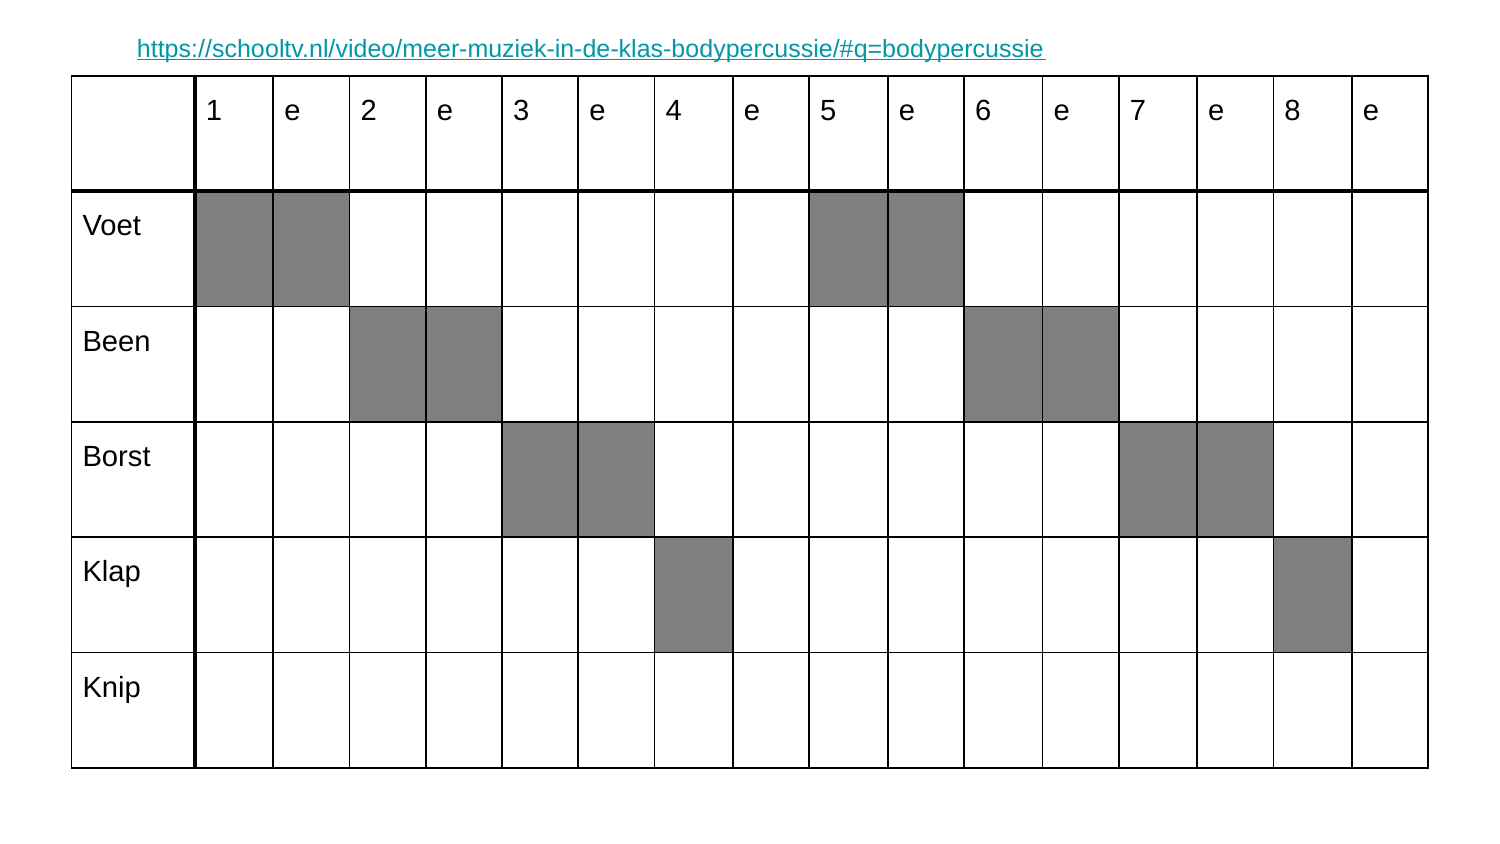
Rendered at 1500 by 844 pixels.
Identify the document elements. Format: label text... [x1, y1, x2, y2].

table_cell [579, 307, 654, 421]
table_header e [579, 77, 654, 189]
table_cell [1198, 538, 1273, 652]
table_header e [734, 77, 808, 189]
table_cell [965, 307, 1042, 421]
table_header e [1353, 77, 1427, 189]
table_cell [1120, 307, 1196, 421]
table_cell [889, 538, 963, 652]
table_cell [350, 193, 425, 306]
table_cell [503, 538, 577, 652]
table_cell [655, 307, 732, 421]
table_cell [579, 538, 654, 652]
table_cell [350, 423, 425, 536]
table_cell [655, 193, 732, 306]
table_cell [427, 193, 501, 306]
table_cell [197, 653, 272, 767]
table_cell [274, 193, 349, 306]
table_cell [1043, 423, 1118, 536]
table_header 3 [503, 77, 577, 189]
table_cell [1274, 193, 1351, 306]
table_cell [1353, 307, 1427, 421]
table_cell [1274, 538, 1351, 652]
table_cell [427, 307, 501, 421]
table_cell [197, 307, 272, 421]
table_cell [350, 538, 425, 652]
table_cell [1198, 193, 1273, 306]
table_cell [810, 538, 887, 652]
table_cell [965, 193, 1042, 306]
table_cell [655, 423, 732, 536]
table_cell [1120, 193, 1196, 306]
table_cell [810, 423, 887, 536]
table_header 1 [197, 77, 272, 189]
table_header 5 [810, 77, 887, 189]
table_cell [274, 653, 349, 767]
table_cell [274, 538, 349, 652]
table_cell [503, 307, 577, 421]
table_cell [734, 423, 808, 536]
table_cell [655, 653, 732, 767]
table_cell [1353, 538, 1427, 652]
table_cell [1120, 538, 1196, 652]
table_cell [965, 423, 1042, 536]
table_cell [889, 423, 963, 536]
table_cell [1043, 538, 1118, 652]
table_cell [965, 538, 1042, 652]
table_cell [1198, 307, 1273, 421]
table_cell [1274, 423, 1351, 536]
table_cell [1353, 653, 1427, 767]
table_cell [1198, 653, 1273, 767]
table_cell [734, 193, 808, 306]
table_cell [427, 423, 501, 536]
table_header e [889, 77, 963, 189]
table_cell [427, 653, 501, 767]
table_cell [197, 423, 272, 536]
table_cell [1353, 423, 1427, 536]
table_cell [579, 653, 654, 767]
table_header 8 [1274, 77, 1351, 189]
table_header 4 [655, 77, 732, 189]
table_cell [1043, 307, 1118, 421]
table_cell [1120, 653, 1196, 767]
table_cell [274, 423, 349, 536]
table_cell [427, 538, 501, 652]
table_cell Klap [72, 538, 193, 652]
table_cell [1198, 423, 1273, 536]
table_cell [503, 423, 577, 536]
text_box https://schooltv.nl/video/meer-muziek-in-de-klas-bodypercussie/#q=bodypercussie [121, 17, 1086, 66]
table_header 2 [350, 77, 425, 189]
table_cell [889, 307, 963, 421]
table_cell Been [72, 307, 193, 421]
table_cell [350, 307, 425, 421]
table_cell Knip [72, 653, 193, 767]
table_cell [1274, 307, 1351, 421]
table_cell [889, 193, 963, 306]
table_header e [1043, 77, 1118, 189]
table_cell [889, 653, 963, 767]
table_header e [1198, 77, 1273, 189]
table_header 6 [965, 77, 1042, 189]
table_cell [579, 193, 654, 306]
table_cell [579, 423, 654, 536]
table_header 7 [1120, 77, 1196, 189]
table_cell Voet [72, 193, 193, 306]
table_cell [503, 653, 577, 767]
table_cell [965, 653, 1042, 767]
table_header e [274, 77, 349, 189]
table_cell [1353, 193, 1427, 306]
table_cell [1043, 653, 1118, 767]
table_cell [810, 193, 887, 306]
table_cell [197, 193, 272, 306]
table_header e [427, 77, 501, 189]
table_cell [350, 653, 425, 767]
table_cell [197, 538, 272, 652]
table_cell [1043, 193, 1118, 306]
table_cell [810, 307, 887, 421]
table_cell [810, 653, 887, 767]
table_cell [655, 538, 732, 652]
table_cell Borst [72, 423, 193, 536]
table_cell [1274, 653, 1351, 767]
table_header [72, 77, 193, 189]
table_cell [274, 307, 349, 421]
table_cell [734, 653, 808, 767]
table_cell [1120, 423, 1196, 536]
table_cell [734, 538, 808, 652]
table_cell [734, 307, 808, 421]
table_cell [503, 193, 577, 306]
